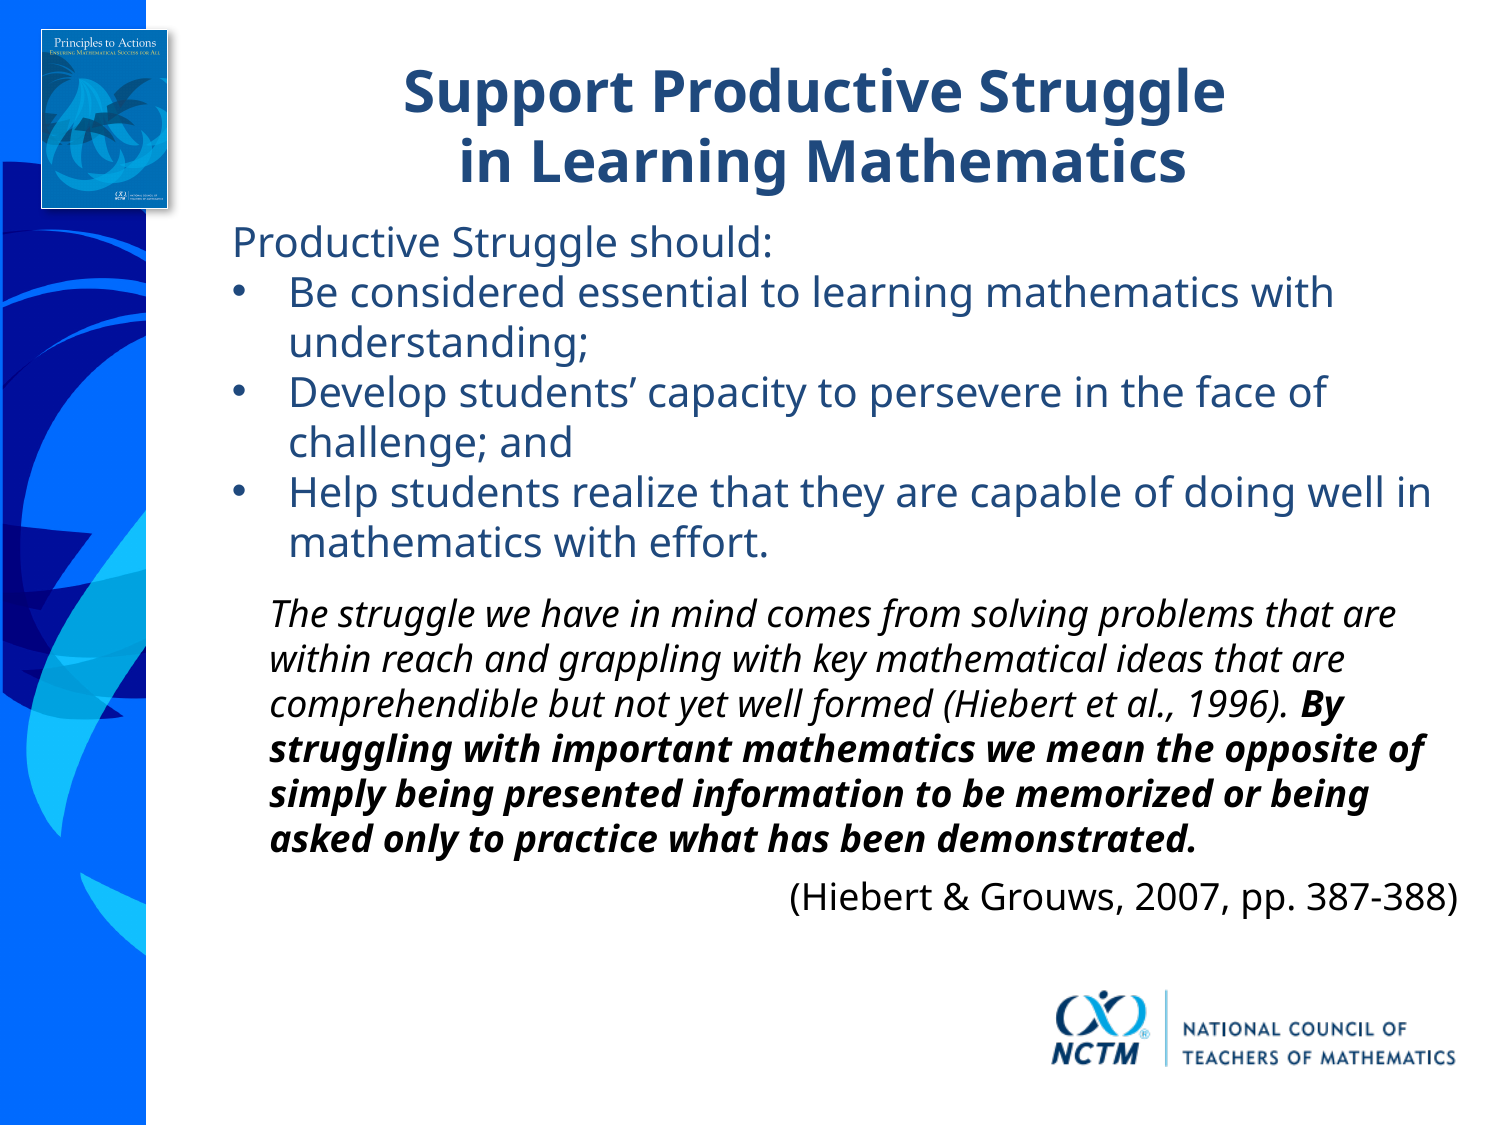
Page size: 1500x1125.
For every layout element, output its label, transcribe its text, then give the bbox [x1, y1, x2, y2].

text_box Productive Struggle should: Be considered essential to learning mathematics with understanding; Develop students’ capacity to persevere in the face of challenge; and Help students realize that they are capable of doing well in mathematics with effort. The struggle we have in mind comes from solving problems that are within reach and grappling with key mathematical ideas that are comprehendible but not yet well formed (Hiebert et al., 1996). By struggling with important mathematics we mean the opposite of simply being presented information to be memorized or being asked only to practice what has been demonstrated. (Hiebert & Grouws, 2007, pp. 387-388) [217, 207, 1474, 1038]
picture [0, 0, 168, 1125]
text_box Support Productive Struggle in Learning Mathematics [170, 29, 1500, 218]
picture [1034, 969, 1474, 1085]
